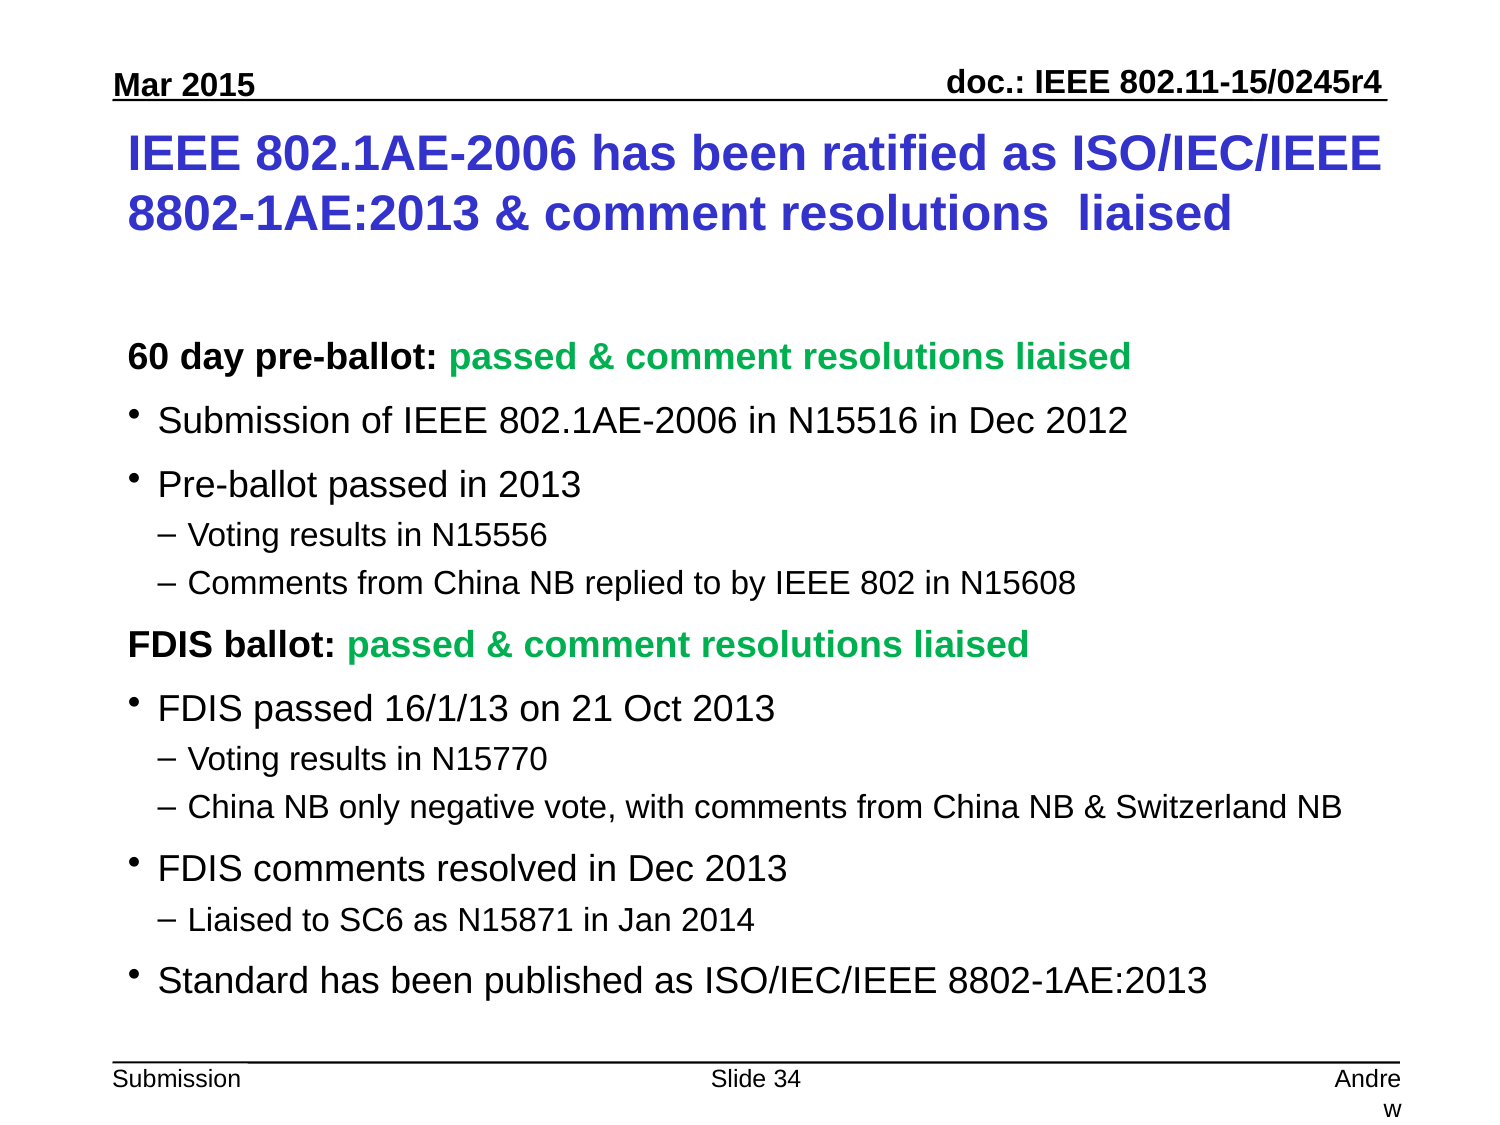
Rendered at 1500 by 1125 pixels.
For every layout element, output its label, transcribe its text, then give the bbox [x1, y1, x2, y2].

title IEEE 802.1AE-2006 has been ratified as ISO/IEC/IEEE 8802-1AE:2013 & comment resolutions liaised [112, 112, 1475, 288]
slide_number Slide 34 [709, 1061, 803, 1093]
footer Andrew Myles, Cisco [1320, 1061, 1402, 1093]
list 60 day pre-ballot: passed & comment resolutions liaised Submission of IEEE 802.1AE-2006 in N15516 in Dec 2012 Pre-ballot passed in 2013 Voting results in N15556 Comments from China NB replied to by IEEE 802 in N15608 FDIS ballot: passed & comment resolutions liaised FDIS passed 16/1/13 on 21 Oct 2013 Voting results in N15770 China NB only negative vote, with comments from China NB & Switzerland NB FDIS comments resolved in Dec 2013 Liaised to SC6 as N15871 in Jan 2014 Standard has been published as ISO/IEC/IEEE 8802-1AE:2013 [112, 324, 1388, 1000]
